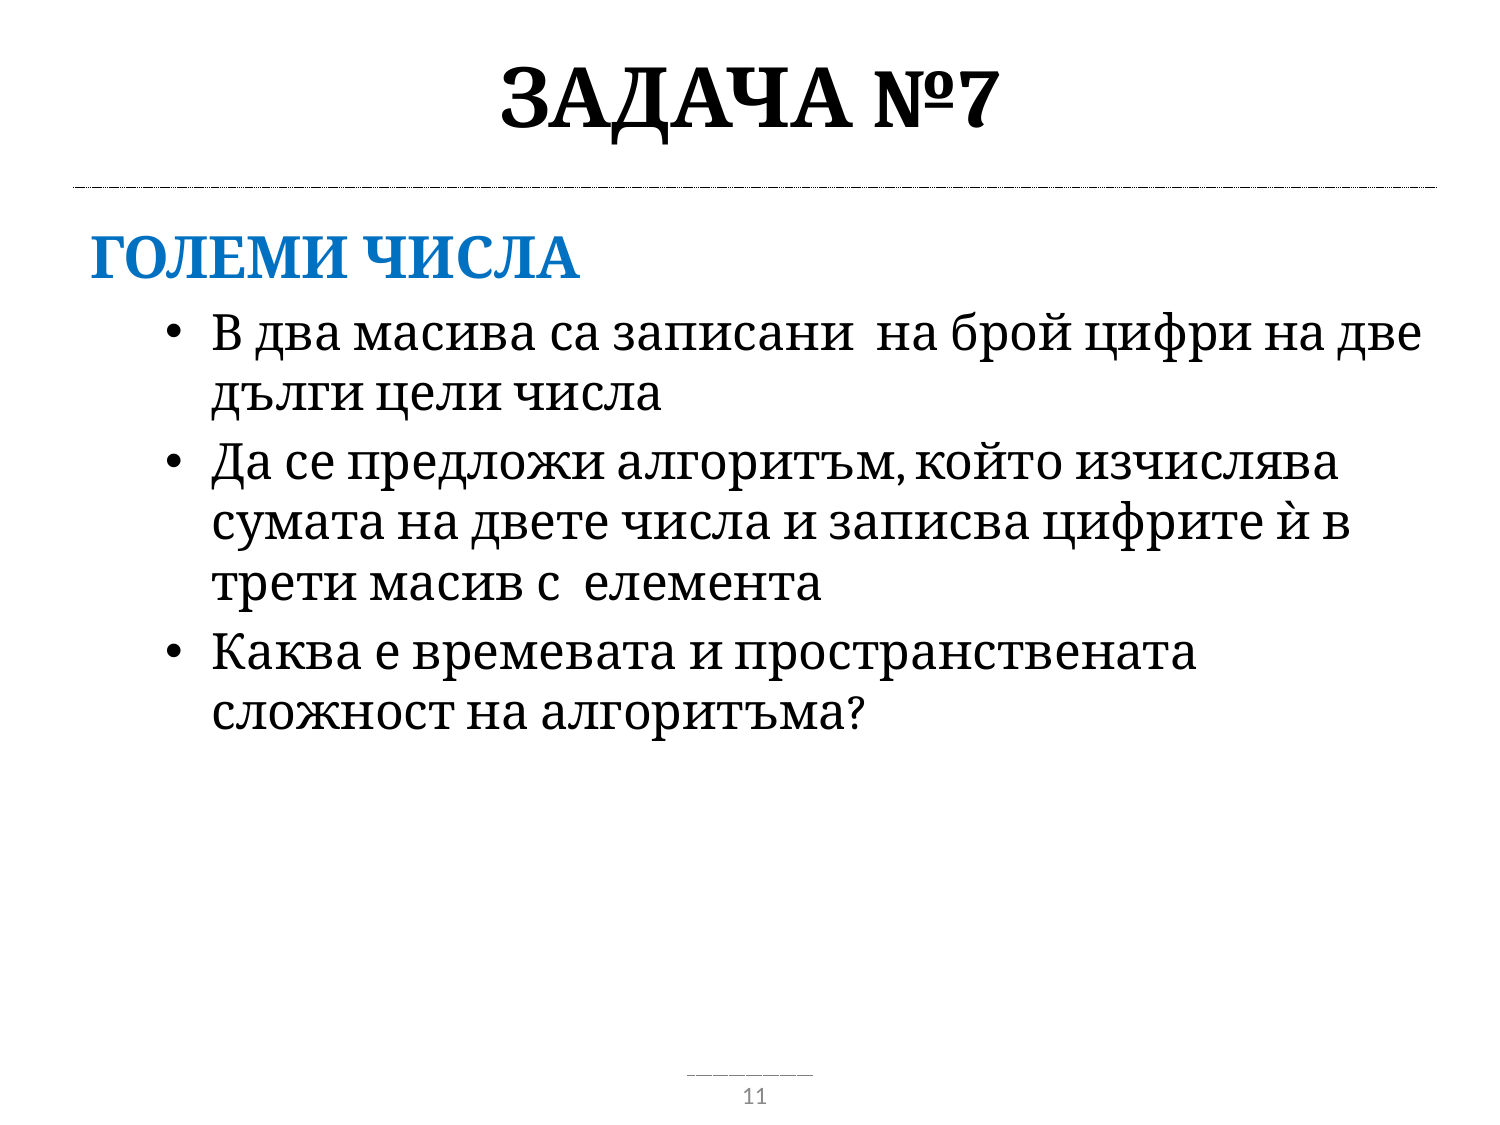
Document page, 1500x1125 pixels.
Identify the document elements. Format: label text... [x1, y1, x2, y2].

slide_number 11 [579, 1065, 930, 1125]
title Задача №7 [0, 0, 1500, 188]
